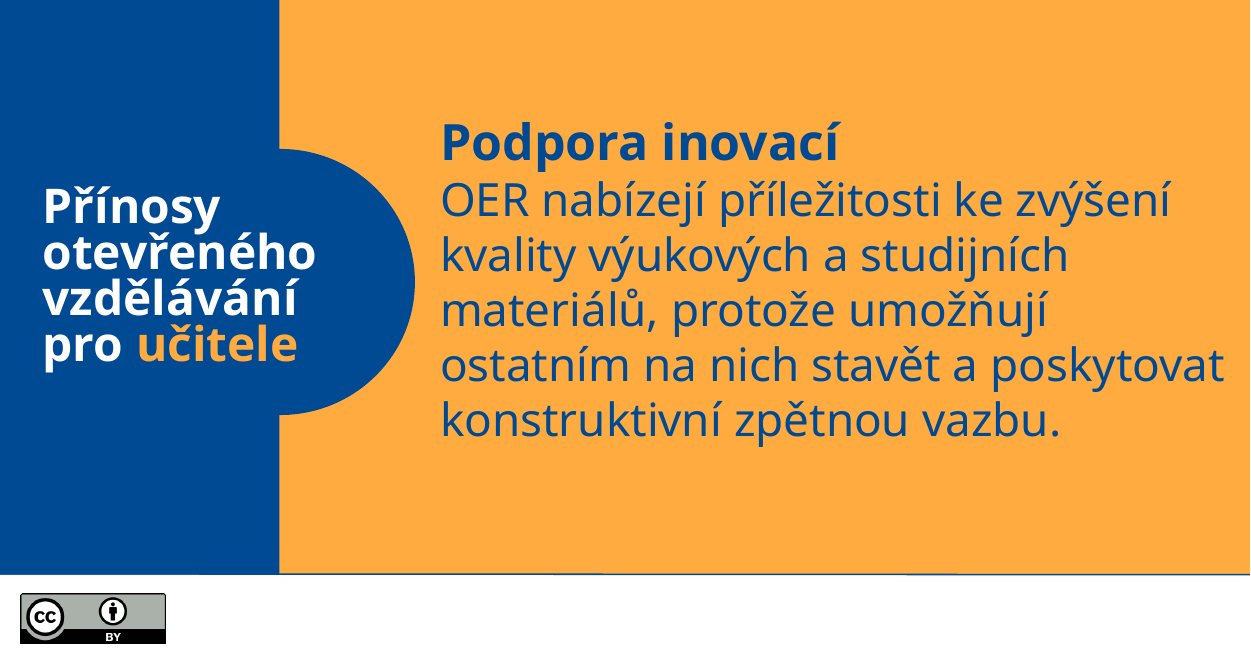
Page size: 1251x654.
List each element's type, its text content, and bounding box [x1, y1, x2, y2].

text_box Přínosy otevřeného vzdělávání pro učitele [27, 171, 368, 386]
text_box [0, 582, 1250, 654]
picture [20, 592, 166, 645]
text_box Podpora inovací OER nabízejí příležitosti ke zvýšení kvality výukových a studijních materiálů, protože umožňují ostatním na nich stavět a poskytovat konstruktivní zpětnou vazbu. [424, 95, 1250, 461]
text_box [206, 148, 355, 171]
text_box [368, 181, 415, 383]
text_box [0, 0, 280, 573]
text_box [196, 386, 365, 416]
